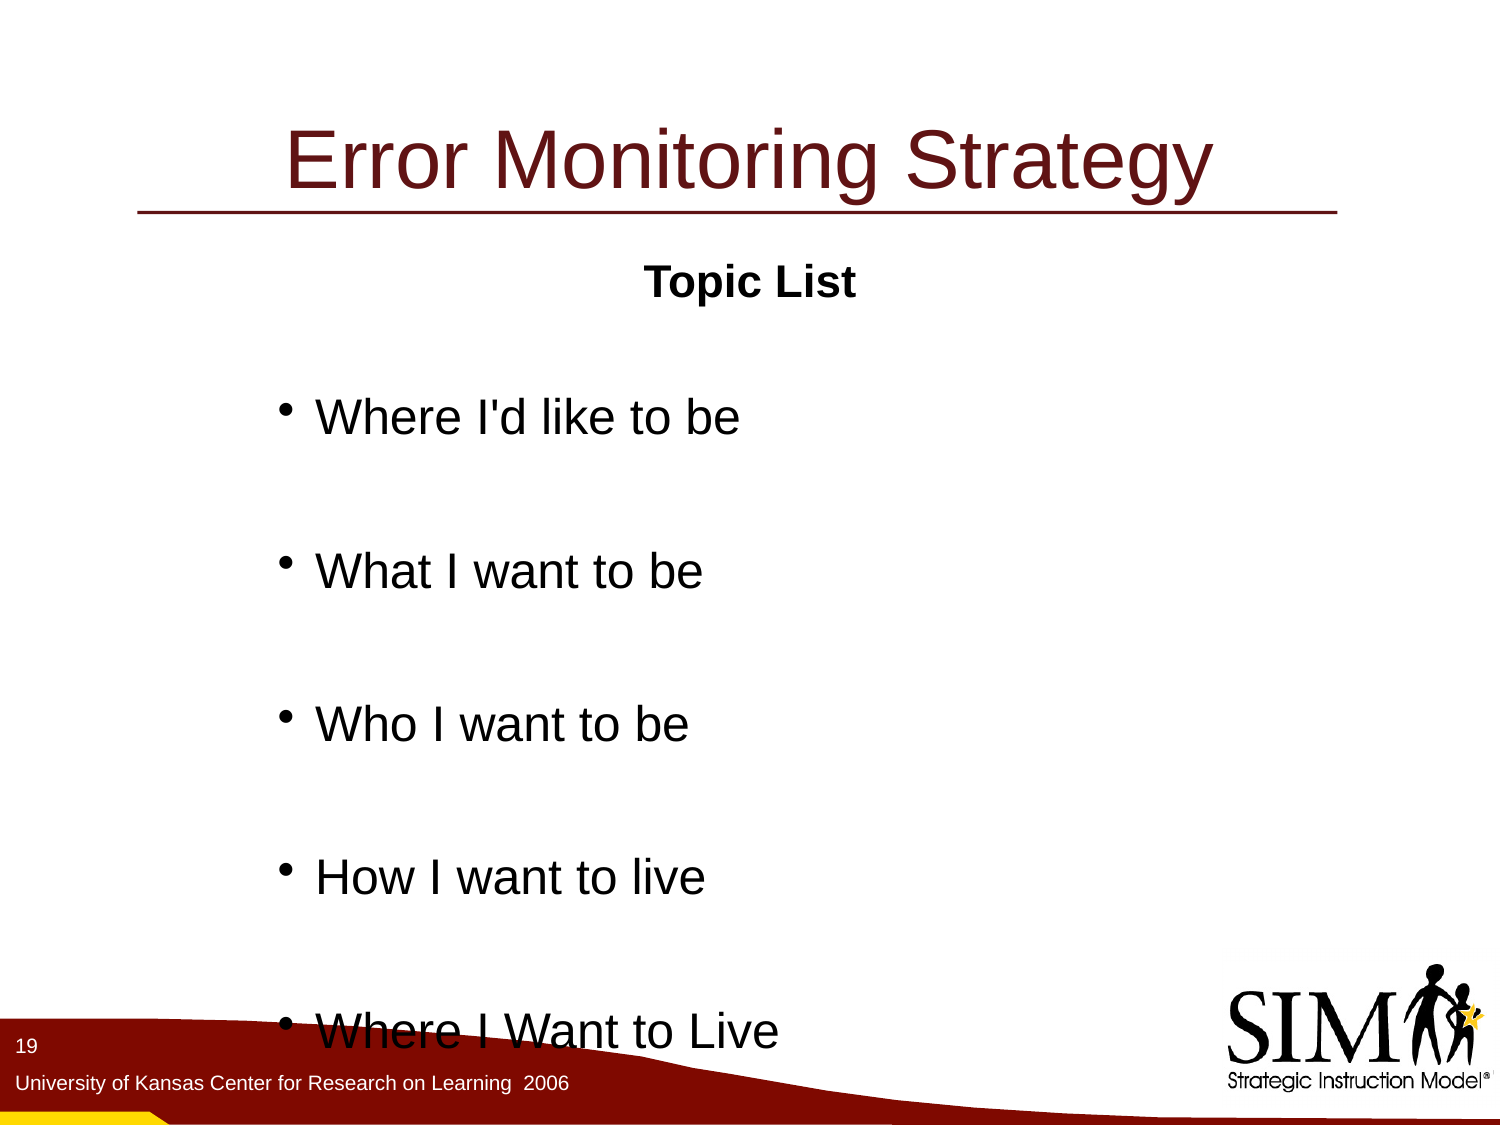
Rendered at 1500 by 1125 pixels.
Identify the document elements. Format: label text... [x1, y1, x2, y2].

footer University of Kansas Center for Research on Learning 2006 [0, 1062, 626, 1101]
picture [1222, 948, 1500, 1108]
list Topic List Where I'd like to be What I want to be Who I want to be How I want to live Where I Want to Live [112, 249, 1388, 901]
slide_number 19 [0, 1024, 313, 1062]
title Error Monitoring Strategy [112, 74, 1388, 213]
